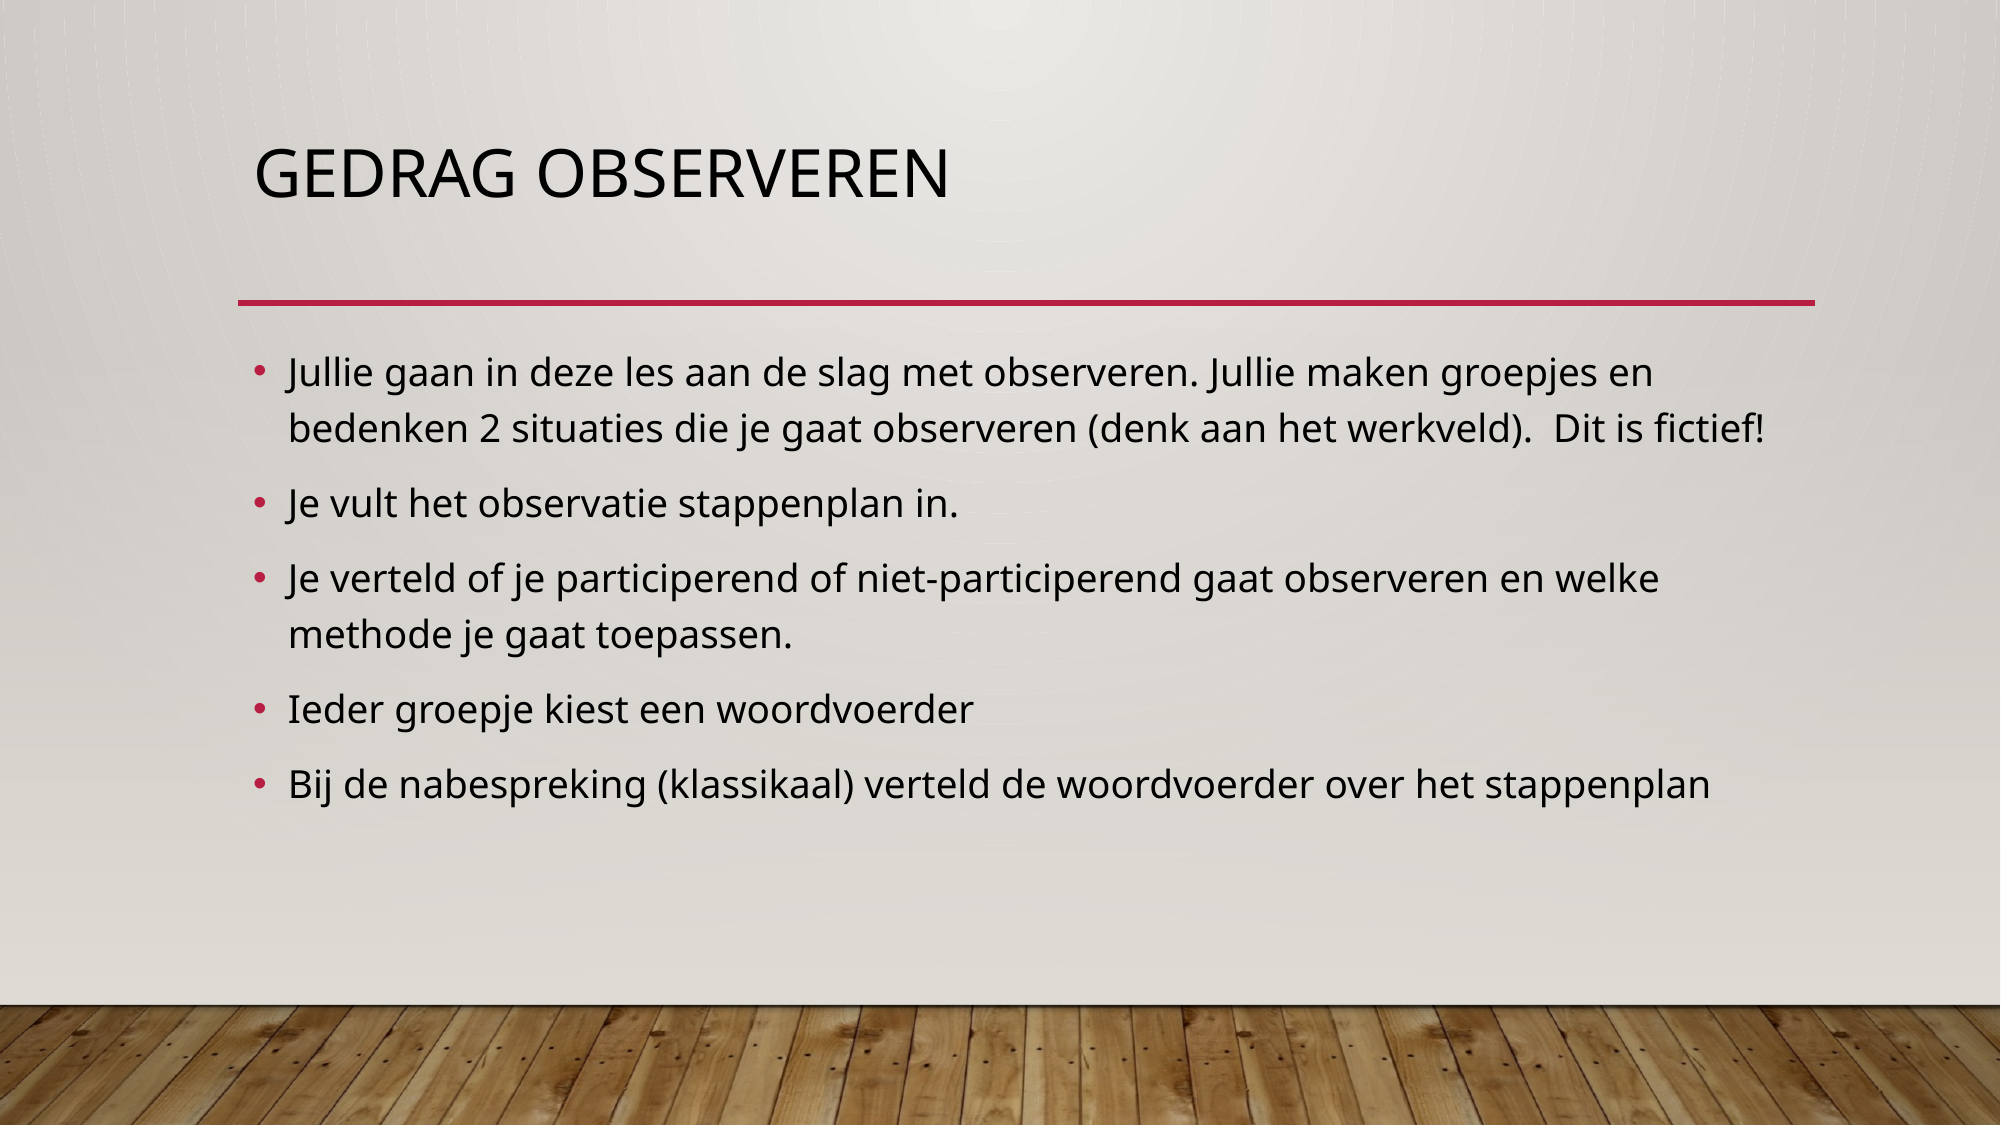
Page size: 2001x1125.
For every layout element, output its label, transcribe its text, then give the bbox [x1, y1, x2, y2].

picture [0, 1005, 2000, 1125]
list Jullie gaan in deze les aan de slag met observeren. Jullie maken groepjes en bedenken 2 situaties die je gaat observeren (denk aan het werkveld). Dit is fictief! Je vult het observatie stappenplan in. Je verteld of je participerend of niet-participerend gaat observeren en welke methode je gaat toepassen. Ieder groepje kiest een woordvoerder Bij de nabespreking (klassikaal) verteld de woordvoerder over het stappenplan [238, 330, 1814, 897]
title Gedrag observeren [238, 131, 1814, 305]
